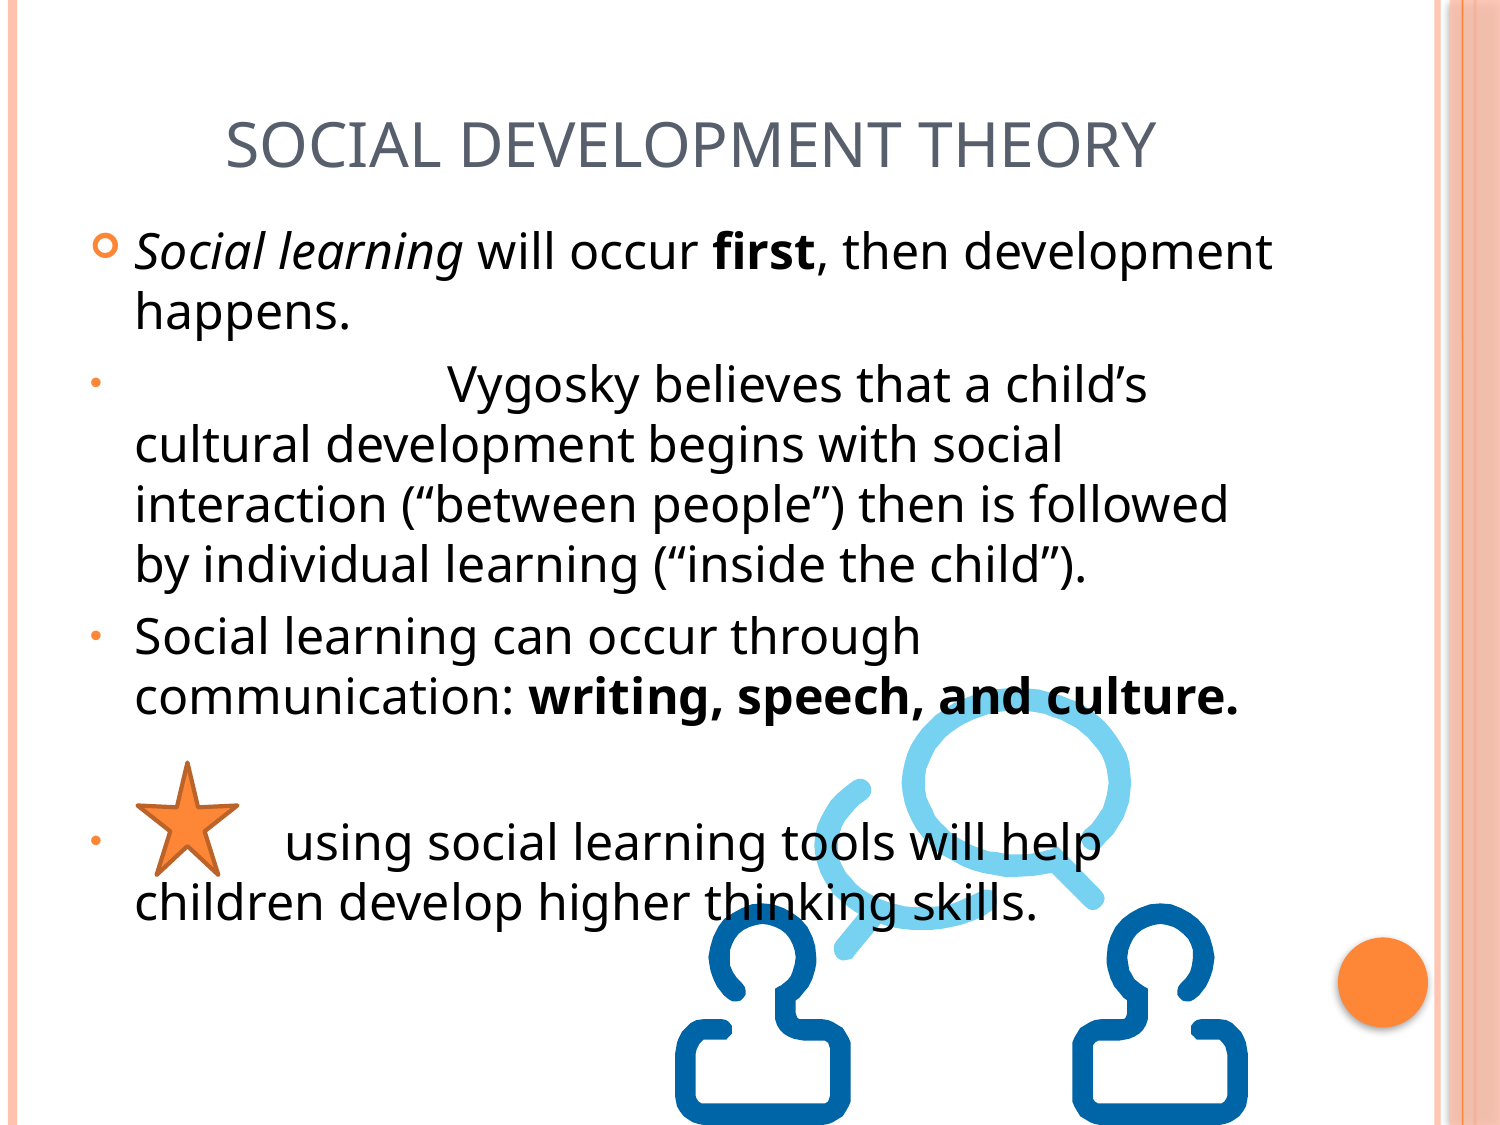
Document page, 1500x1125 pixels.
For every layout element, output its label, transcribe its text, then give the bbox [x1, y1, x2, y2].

title Social Development theory [87, 0, 1313, 188]
picture [674, 686, 1249, 1125]
list Social learning will occur first, then development happens. Vygosky believes that a child’s cultural development begins with social interaction (“between people”) then is followed by individual learning (“inside the child”). Social learning can occur through communication: writing, speech, and culture. using social learning tools will help children develop higher thinking skills. [75, 212, 1300, 1012]
